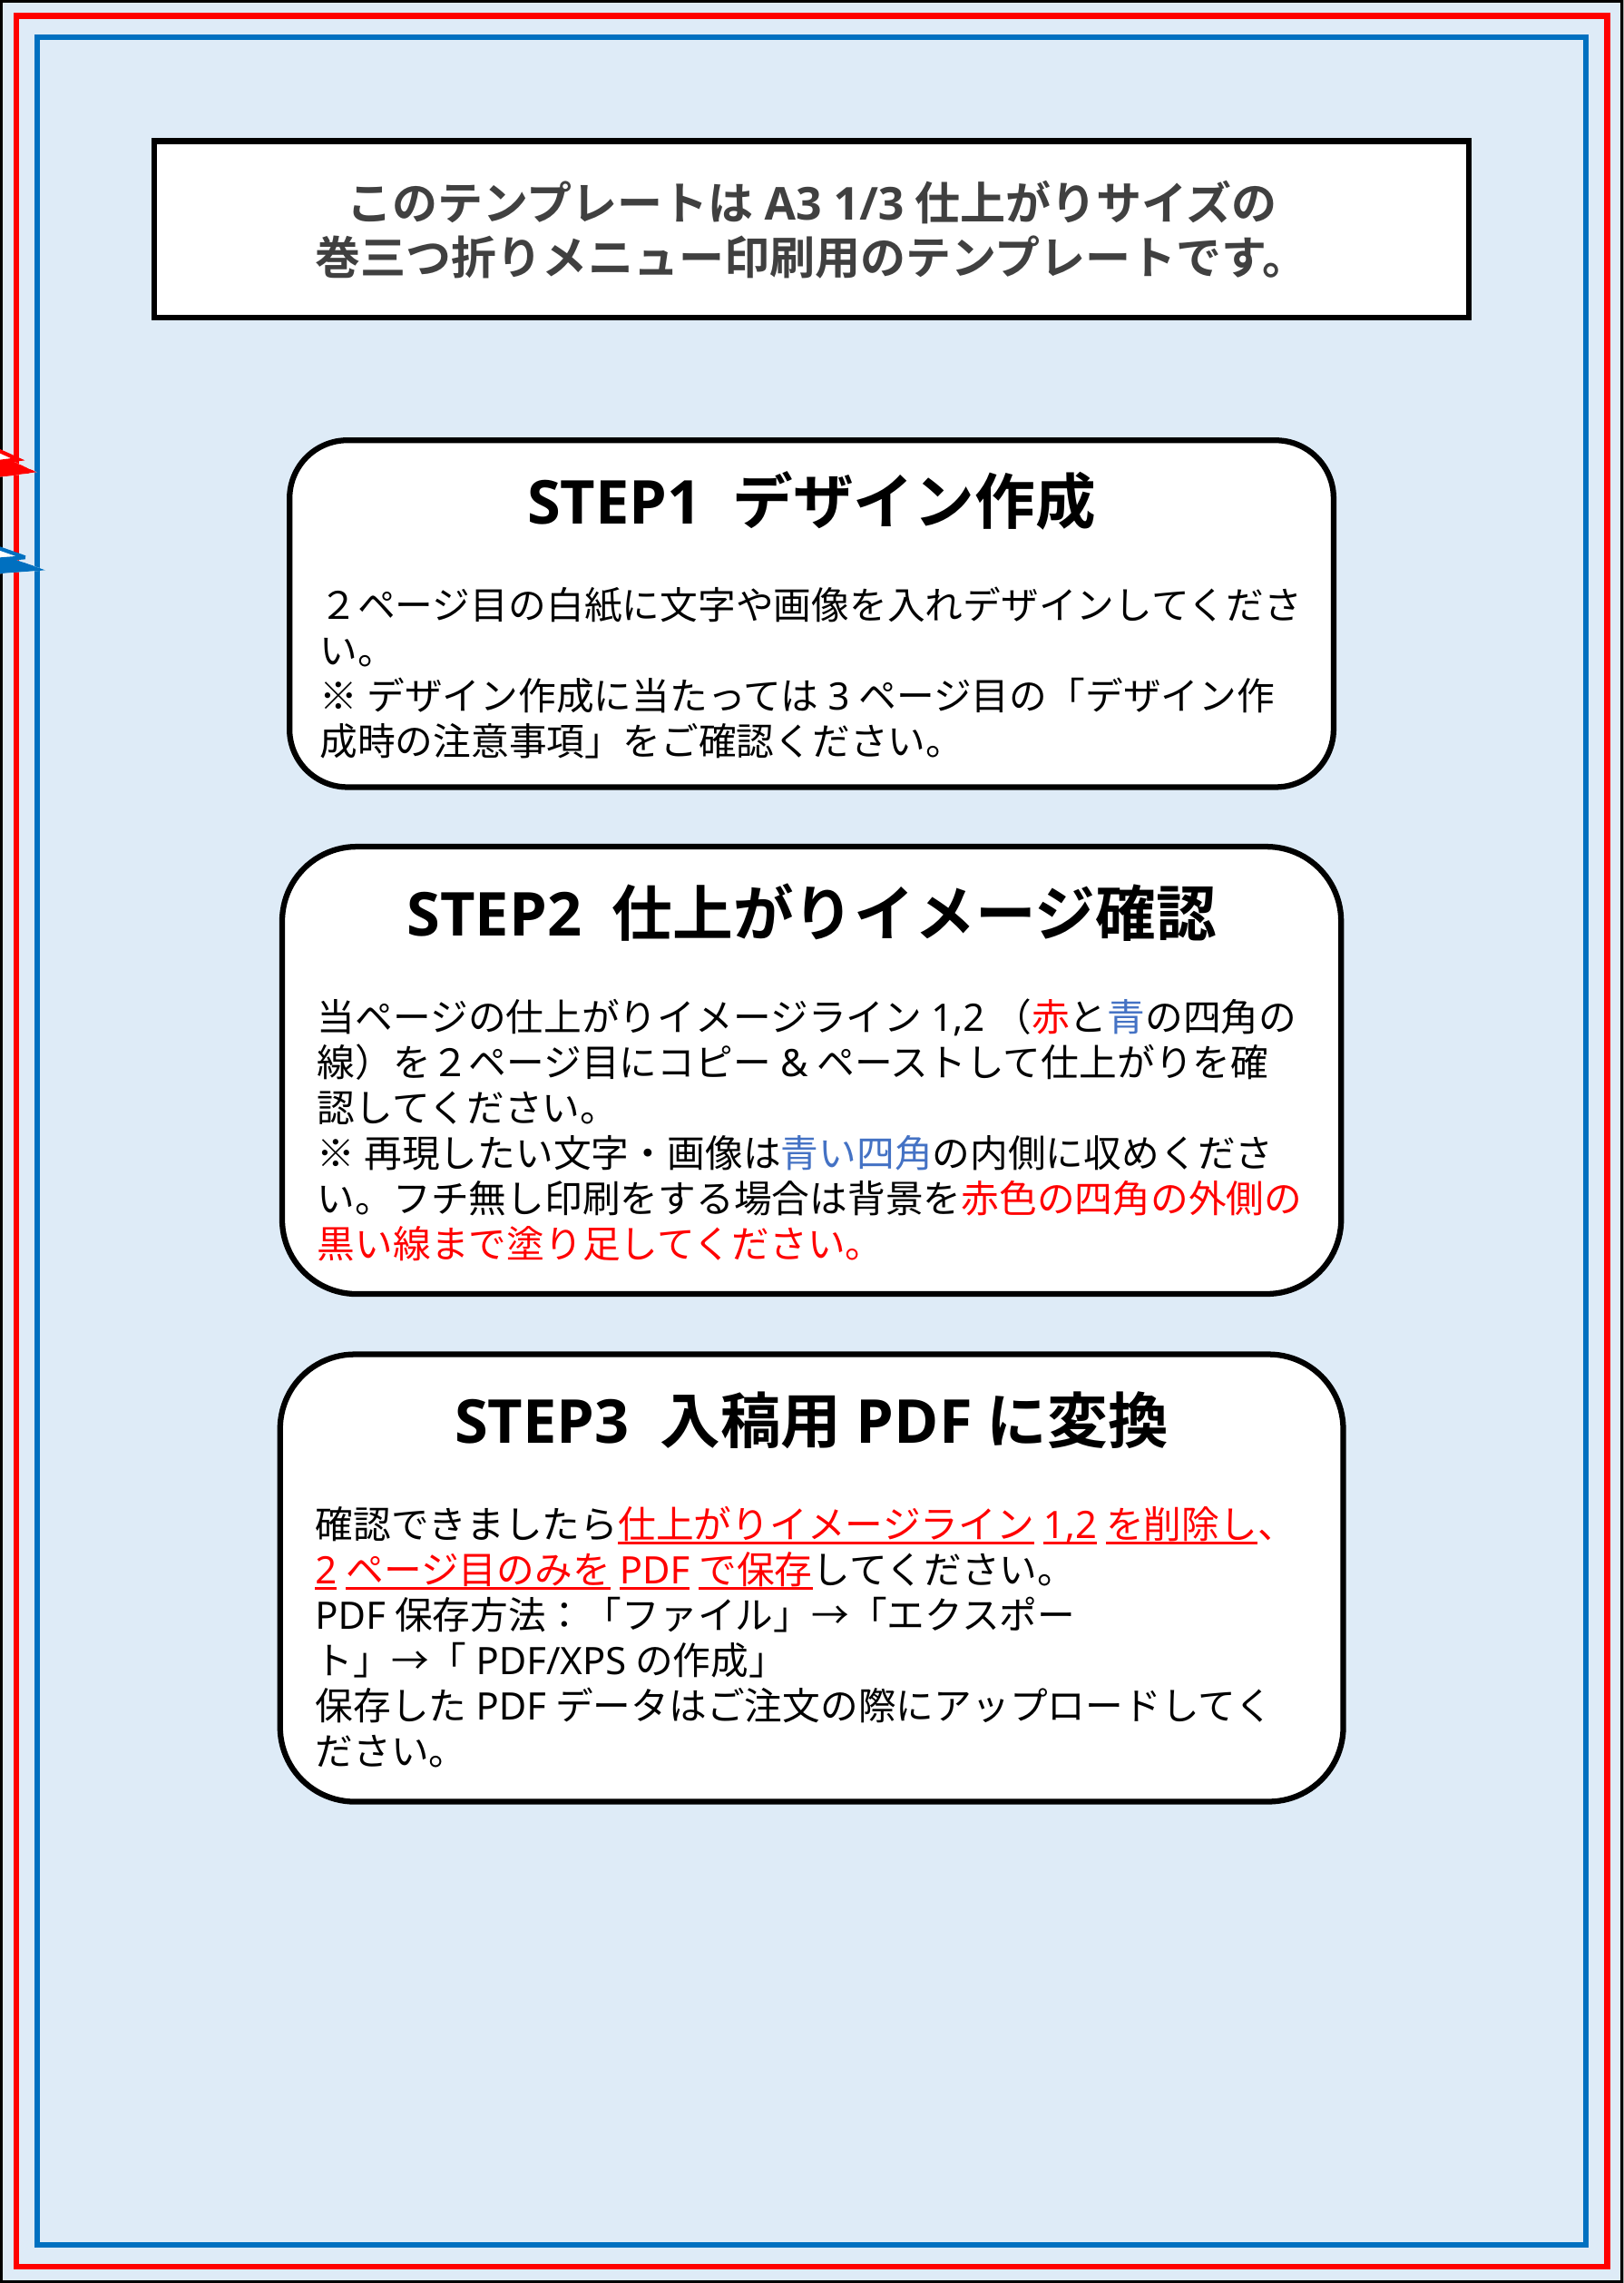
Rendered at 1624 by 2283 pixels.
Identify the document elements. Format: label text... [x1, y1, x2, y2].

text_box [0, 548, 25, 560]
text_box このテンプレートはA3 1/3仕上がりサイズの 巻三つ折りメニュー印刷用のテンプレートです。 [153, 140, 1470, 318]
text_box STEP2 仕上がりイメージ確認 当ページの仕上がりイメージライン1,2（赤と青の四角の線）を２ページ目にコピー&ペーストして仕上がりを確認してください。 ※再現したい文字・画像は青い四角の内側に収めください。フチ無し印刷をする場合は背景を赤色の四角の外側の黒い線まで塗り足してください。 [281, 847, 1342, 1295]
text_box STEP1 デザイン作成 ２ページ目の白紙に文字や画像を入れデザインしてください。 ※デザイン作成に当たっては3ページ目の「デザイン作成時の注意事項」をご確認ください。 [289, 440, 1334, 788]
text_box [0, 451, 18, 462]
text_box [0, 0, 1624, 2283]
text_box [15, 15, 1609, 2268]
text_box [36, 36, 1587, 2246]
text_box STEP3 入稿用PDFに変換 確認できましたら仕上がりイメージライン1,2を削除し、2ページ目のみをPDFで保存してください。 PDF保存方法：「ファイル」→「エクスポート」→「PDF/XPSの作成」 保存したPDFデータはご注文の際にアップロードしてください。 [279, 1354, 1344, 1802]
